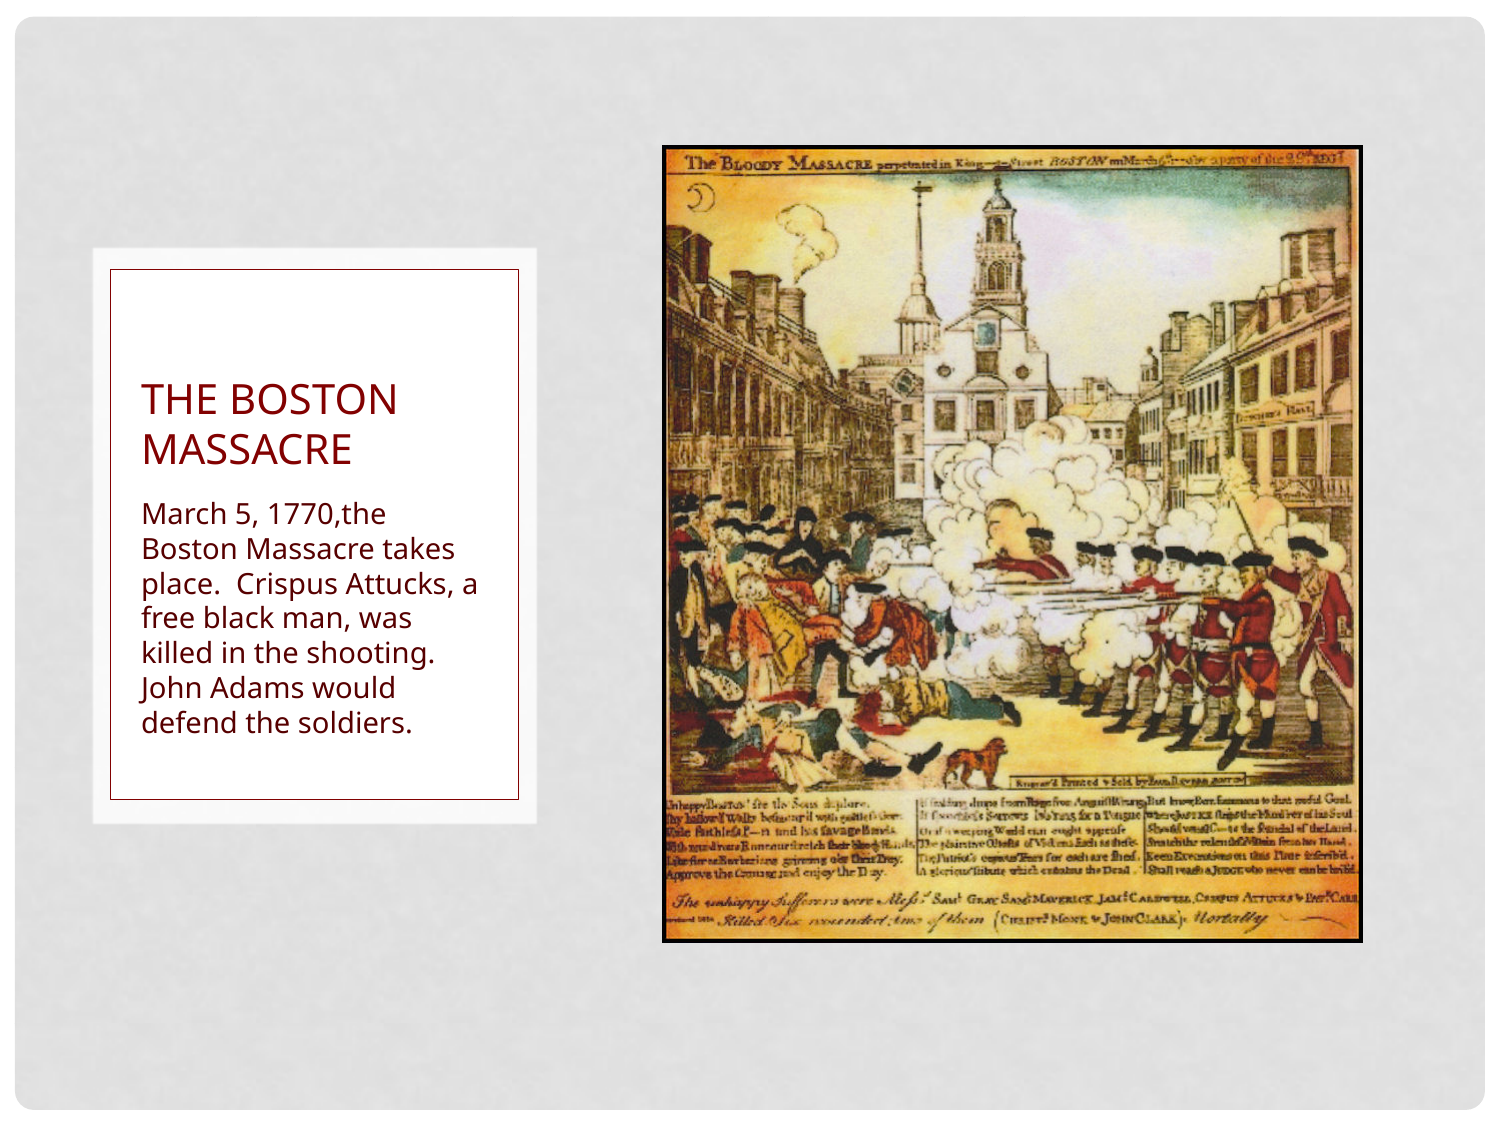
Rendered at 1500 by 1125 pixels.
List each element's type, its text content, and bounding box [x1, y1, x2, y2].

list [662, 144, 1363, 943]
title The Boston Massacre [126, 284, 504, 480]
list March 5, 1770,the Boston Massacre takes place. Crispus Attucks, a free black man, was killed in the shooting. John Adams would defend the soldiers. [126, 487, 504, 775]
